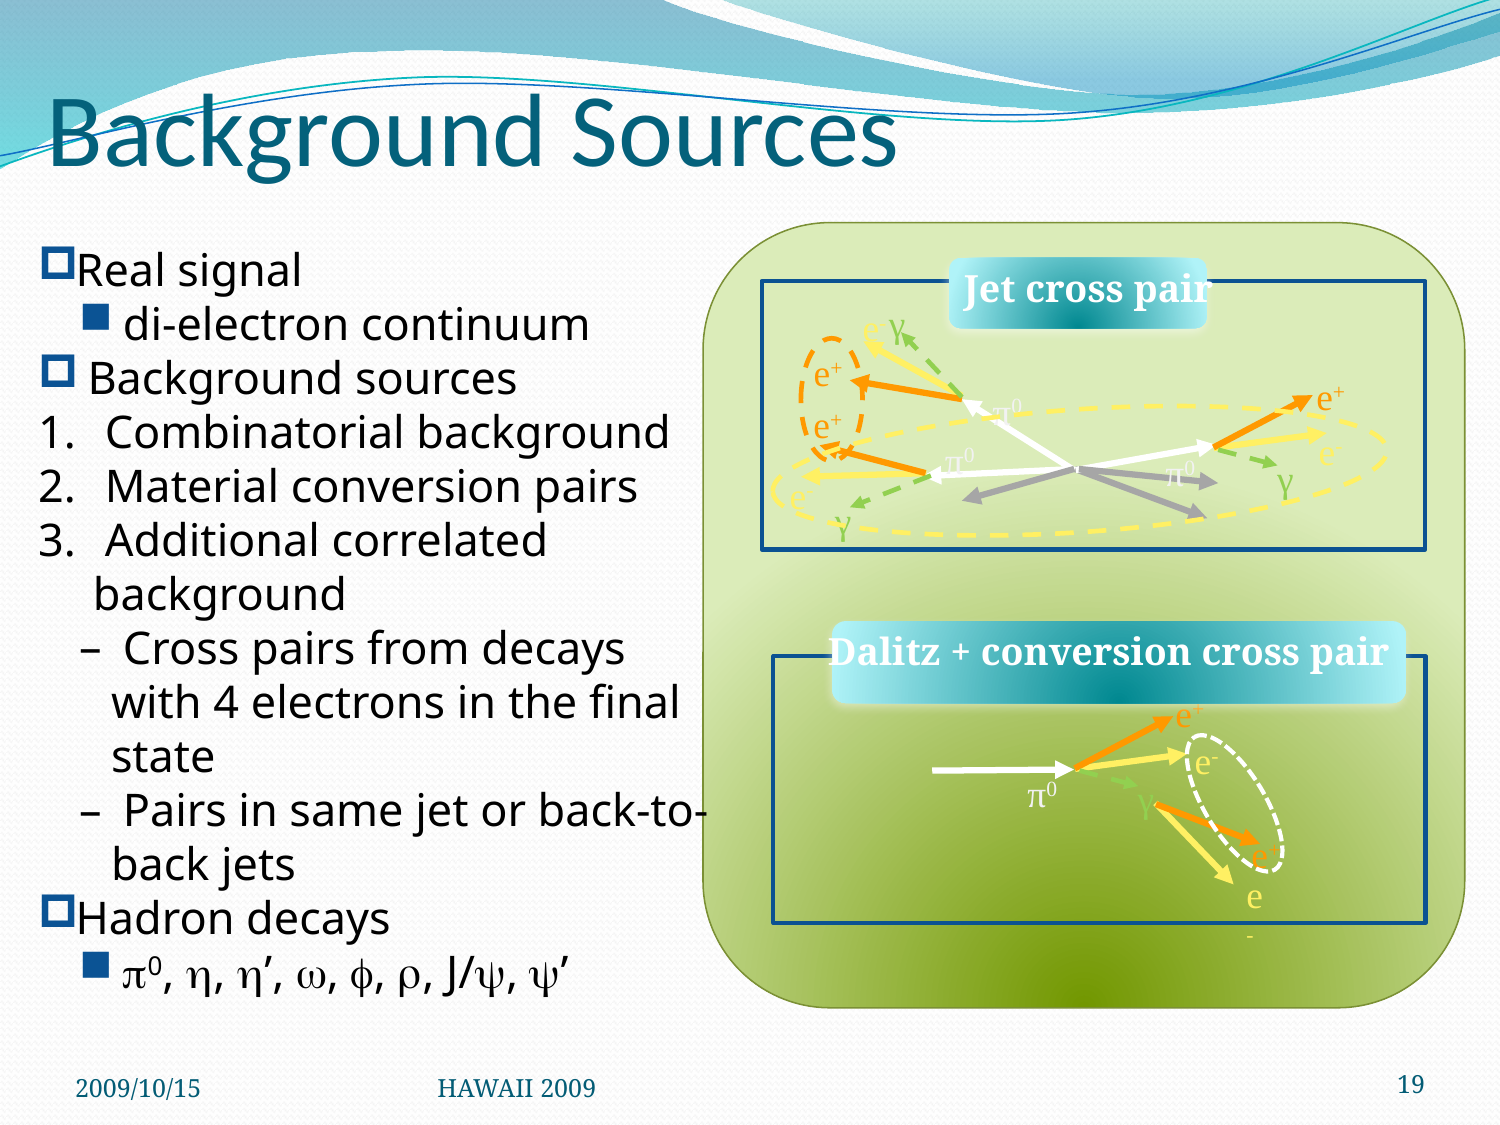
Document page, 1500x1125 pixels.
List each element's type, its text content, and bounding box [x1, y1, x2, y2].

footer HAWAII 2009 [437, 1042, 988, 1103]
text_box Jet cross pair [949, 257, 1243, 280]
text_box Dalitz + conversion cross pair [813, 621, 1405, 655]
title Background Sources [46, 0, 1397, 188]
slide_number 19 [1299, 1042, 1425, 1103]
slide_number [75, 1042, 425, 1103]
text_box [737, 221, 1466, 1009]
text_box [761, 280, 1426, 550]
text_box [773, 655, 1426, 924]
list [46, 262, 786, 1035]
text_box Real signal di-electron continuum Background sources Combinatorial background Material conversion pairs Additional correlated background Cross pairs from decays with 4 electrons in the final state Pairs in same jet or back-to-back jets Hadron decays p0, h, h’, w, f, r, J/y, y’ [23, 234, 732, 1007]
